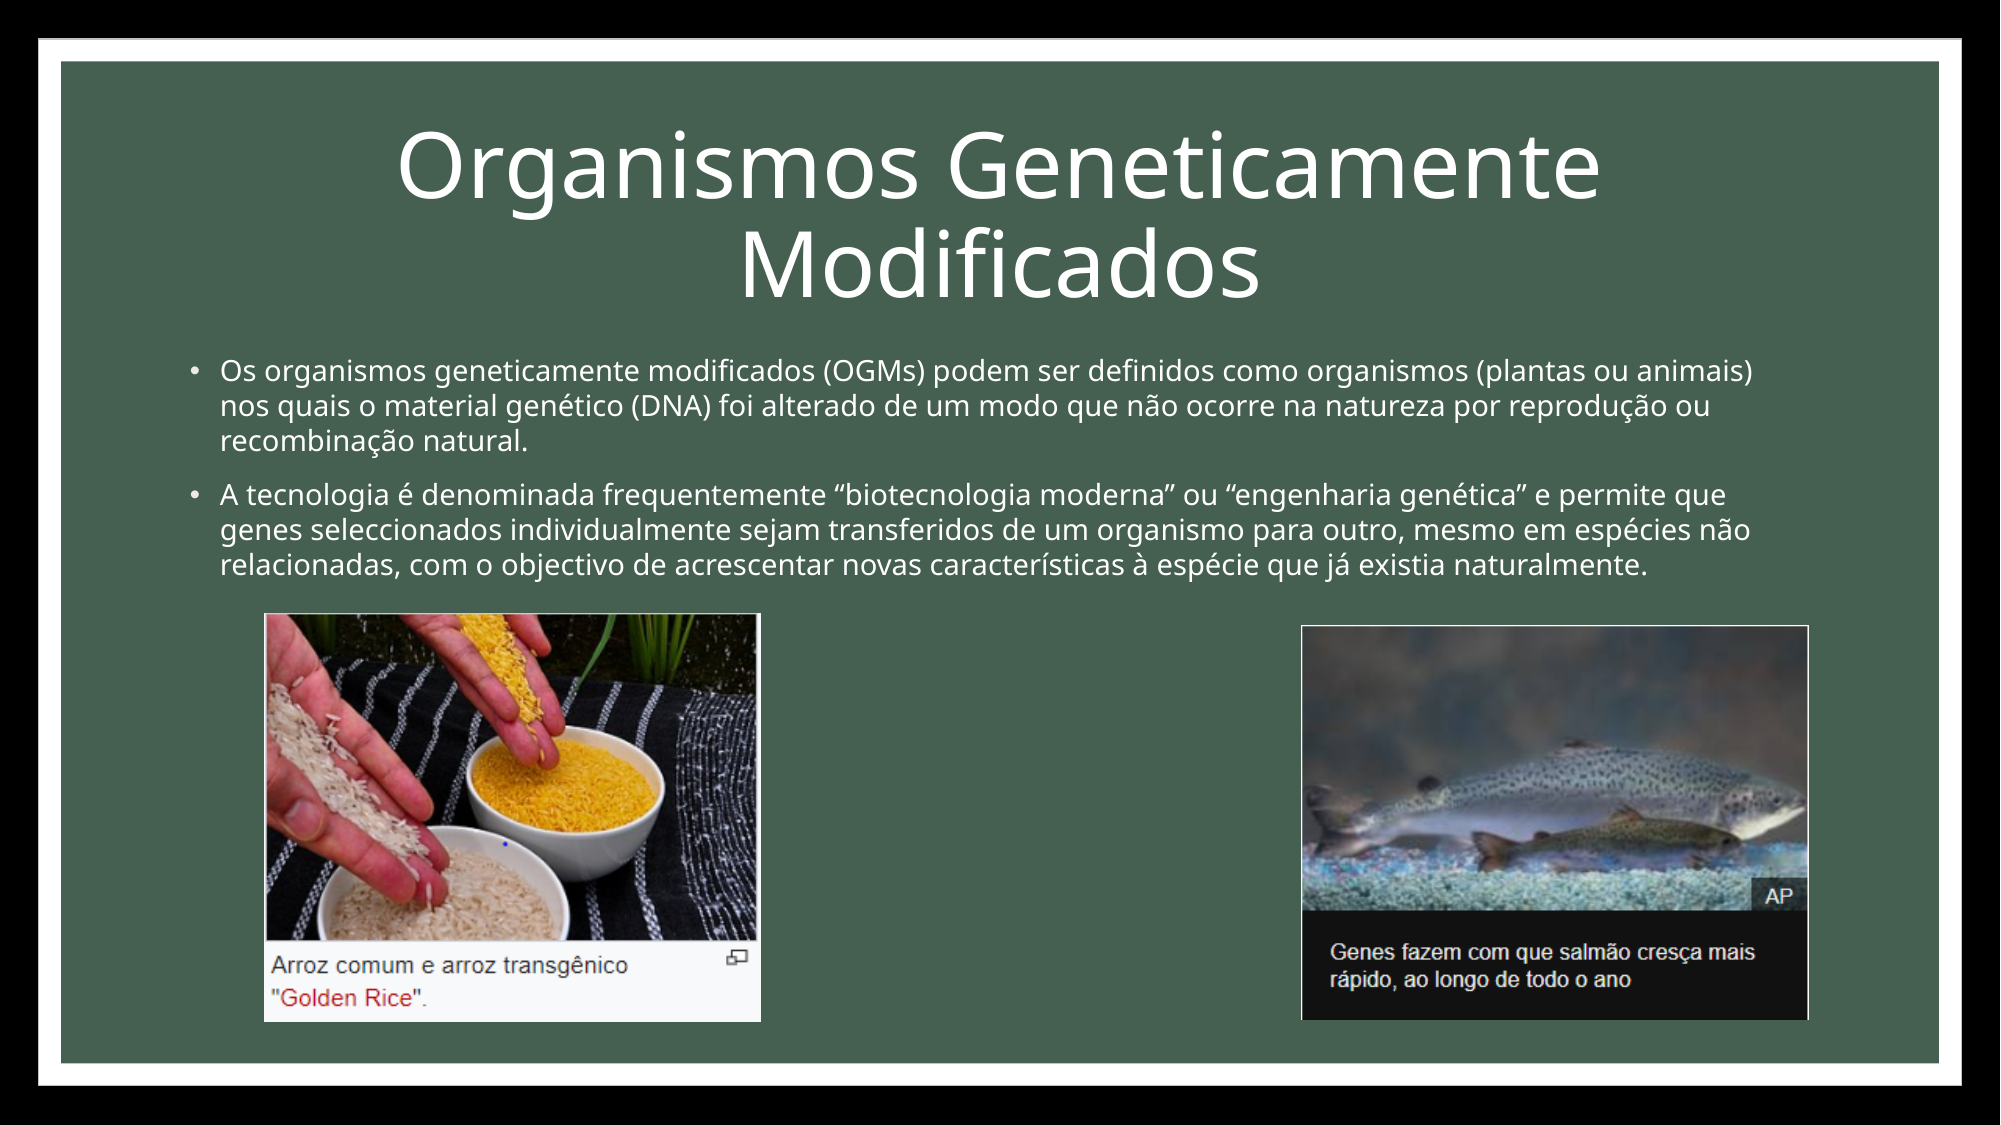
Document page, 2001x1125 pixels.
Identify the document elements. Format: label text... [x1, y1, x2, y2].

title Organismos Geneticamente Modificados [174, 105, 1825, 331]
picture [1301, 625, 1809, 1020]
list Os organismos geneticamente modificados (OGMs) podem ser definidos como organismos (plantas ou animais) nos quais o material genético (DNA) foi alterado de um modo que não ocorre na natureza por reprodução ou recombinação natural. A tecnologia é denominada frequentemente “biotecnologia moderna” ou “engenharia genética” e permite que genes seleccionados individualmente sejam transferidos de um organismo para outro, mesmo em espécies não relacionadas, com o objectivo de acrescentar novas características à espécie que já existia naturalmente. [174, 345, 1825, 990]
picture [263, 613, 761, 1022]
